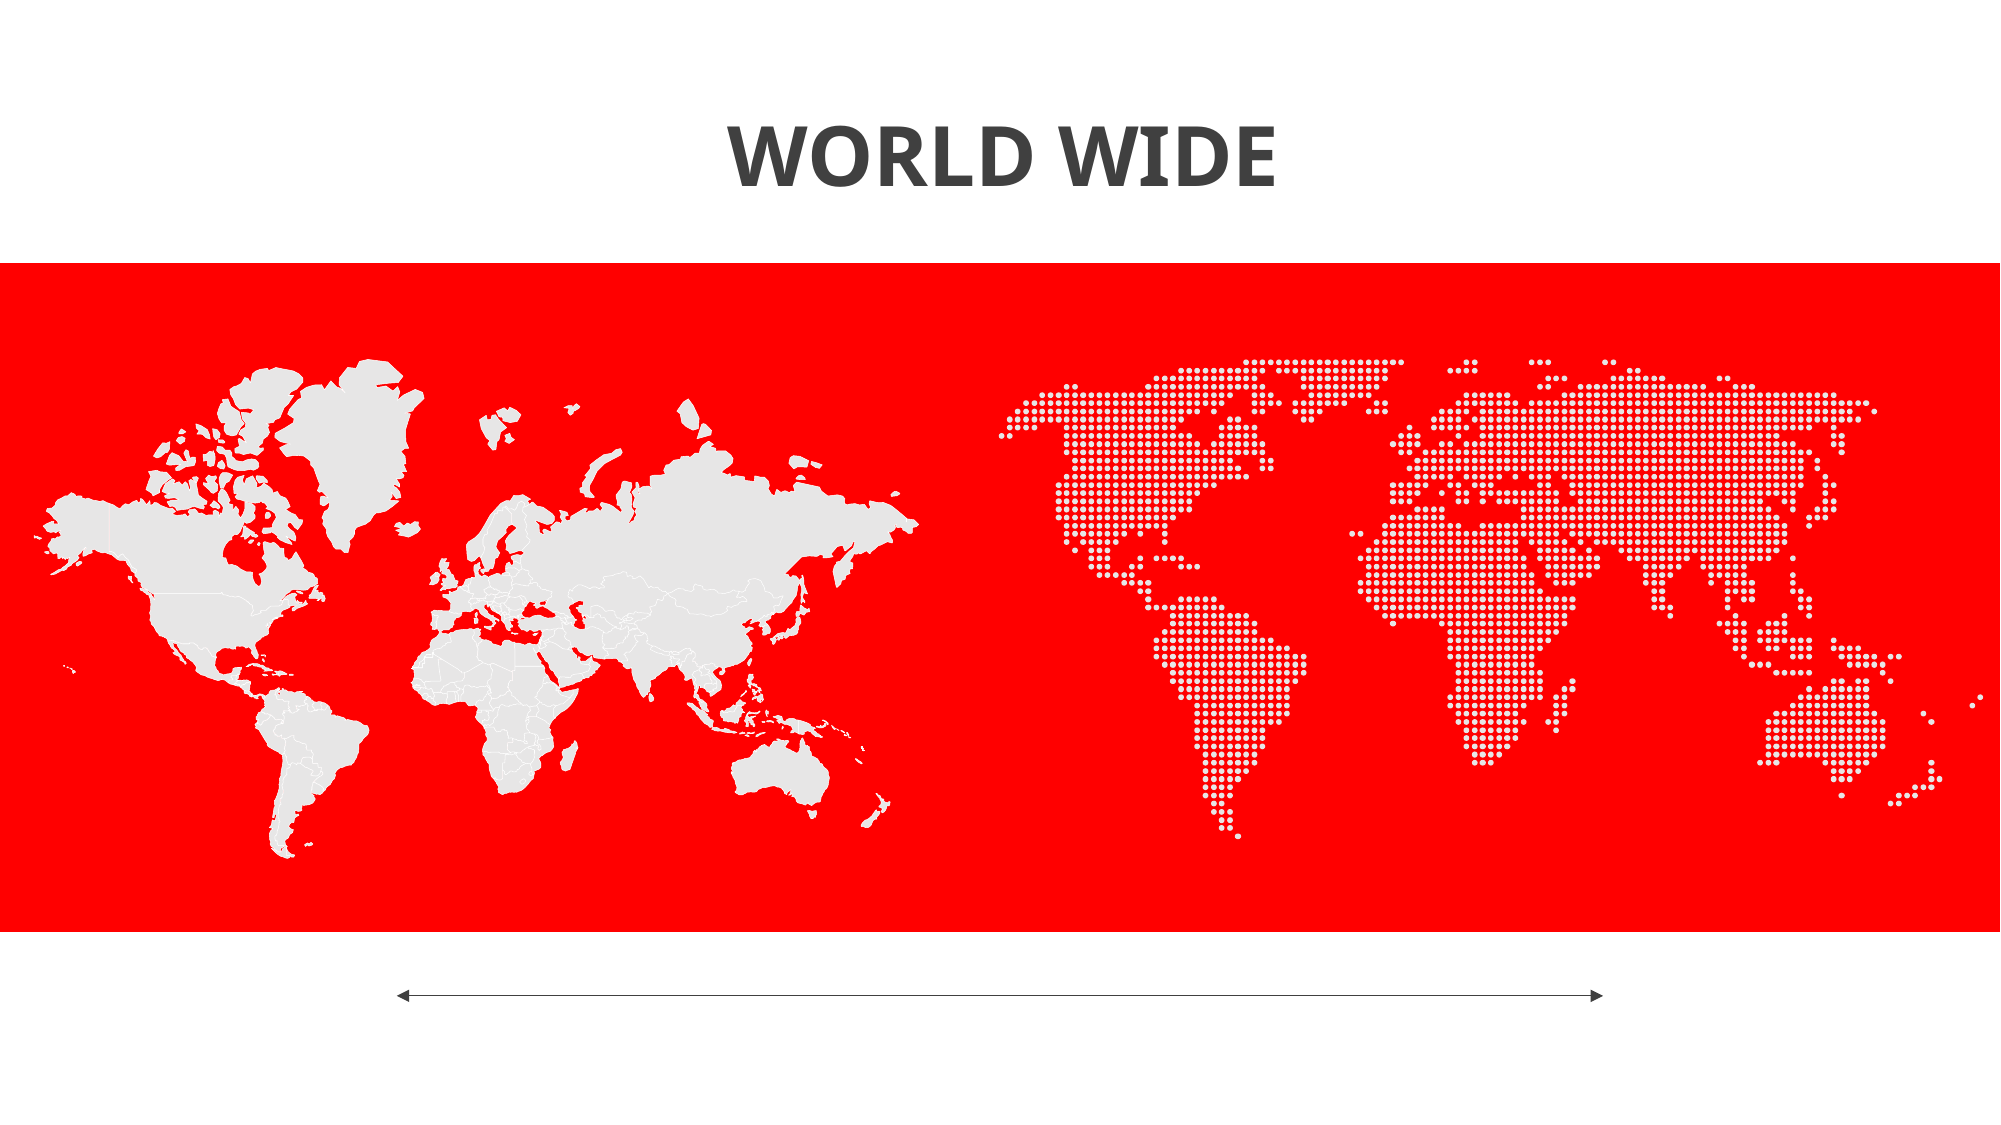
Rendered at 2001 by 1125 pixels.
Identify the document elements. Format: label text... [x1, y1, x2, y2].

text_box WORLD WIDE [471, 103, 1537, 204]
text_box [998, 359, 1984, 840]
text_box [0, 262, 2000, 933]
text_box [34, 359, 919, 859]
